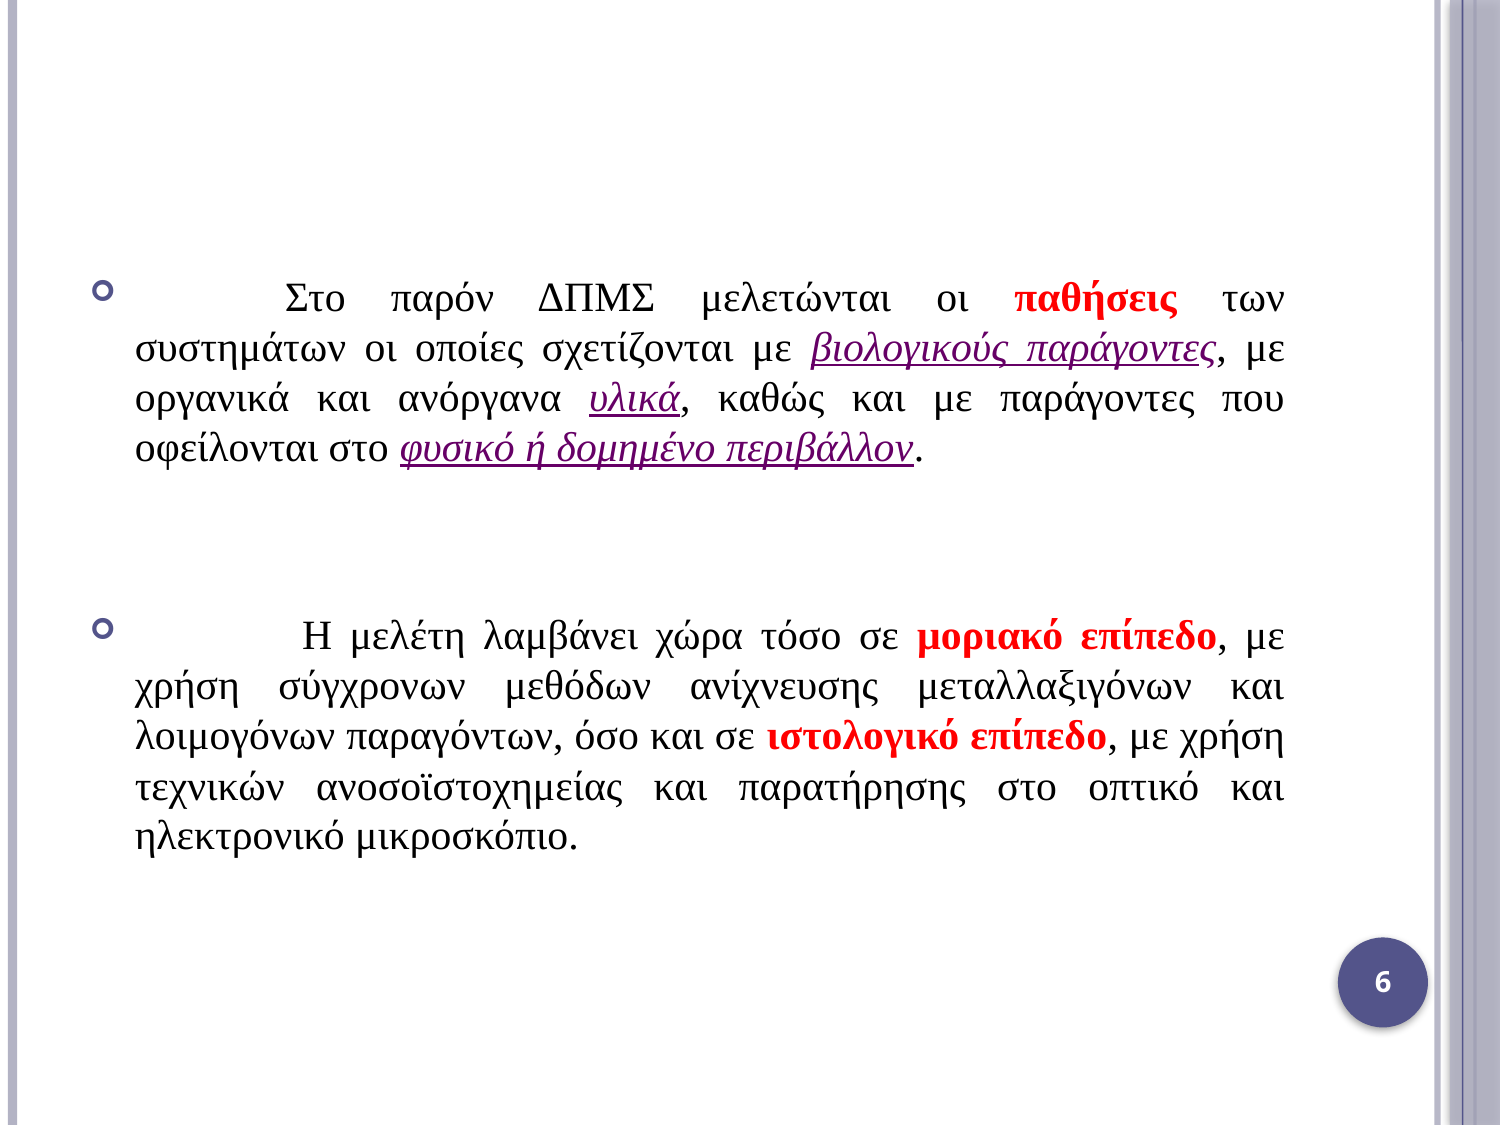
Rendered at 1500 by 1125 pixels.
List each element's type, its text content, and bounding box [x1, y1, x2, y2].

list Στο παρόν ΔΠΜΣ μελετώνται οι παθήσεις των συστημάτων οι οποίες σχετίζονται με βιολογικούς παράγοντες, με οργανικά και ανόργανα υλικά, καθώς και με παράγοντες που οφείλονται στο φυσικό ή δομημένο περιβάλλον. Η μελέτη λαμβάνει χώρα τόσο σε μοριακό επίπεδο, με χρήση σύγχρονων μεθόδων ανίχνευσης μεταλλαξιγόνων και λοιμογόνων παραγόντων, όσο και σε ιστολογικό επίπεδο, με χρήση τεχνικών ανοσοϊστοχημείας και παρατήρησης στο οπτικό και ηλεκτρονικό μικροσκόπιο. [75, 262, 1300, 1062]
slide_number 6 [1333, 940, 1434, 1027]
